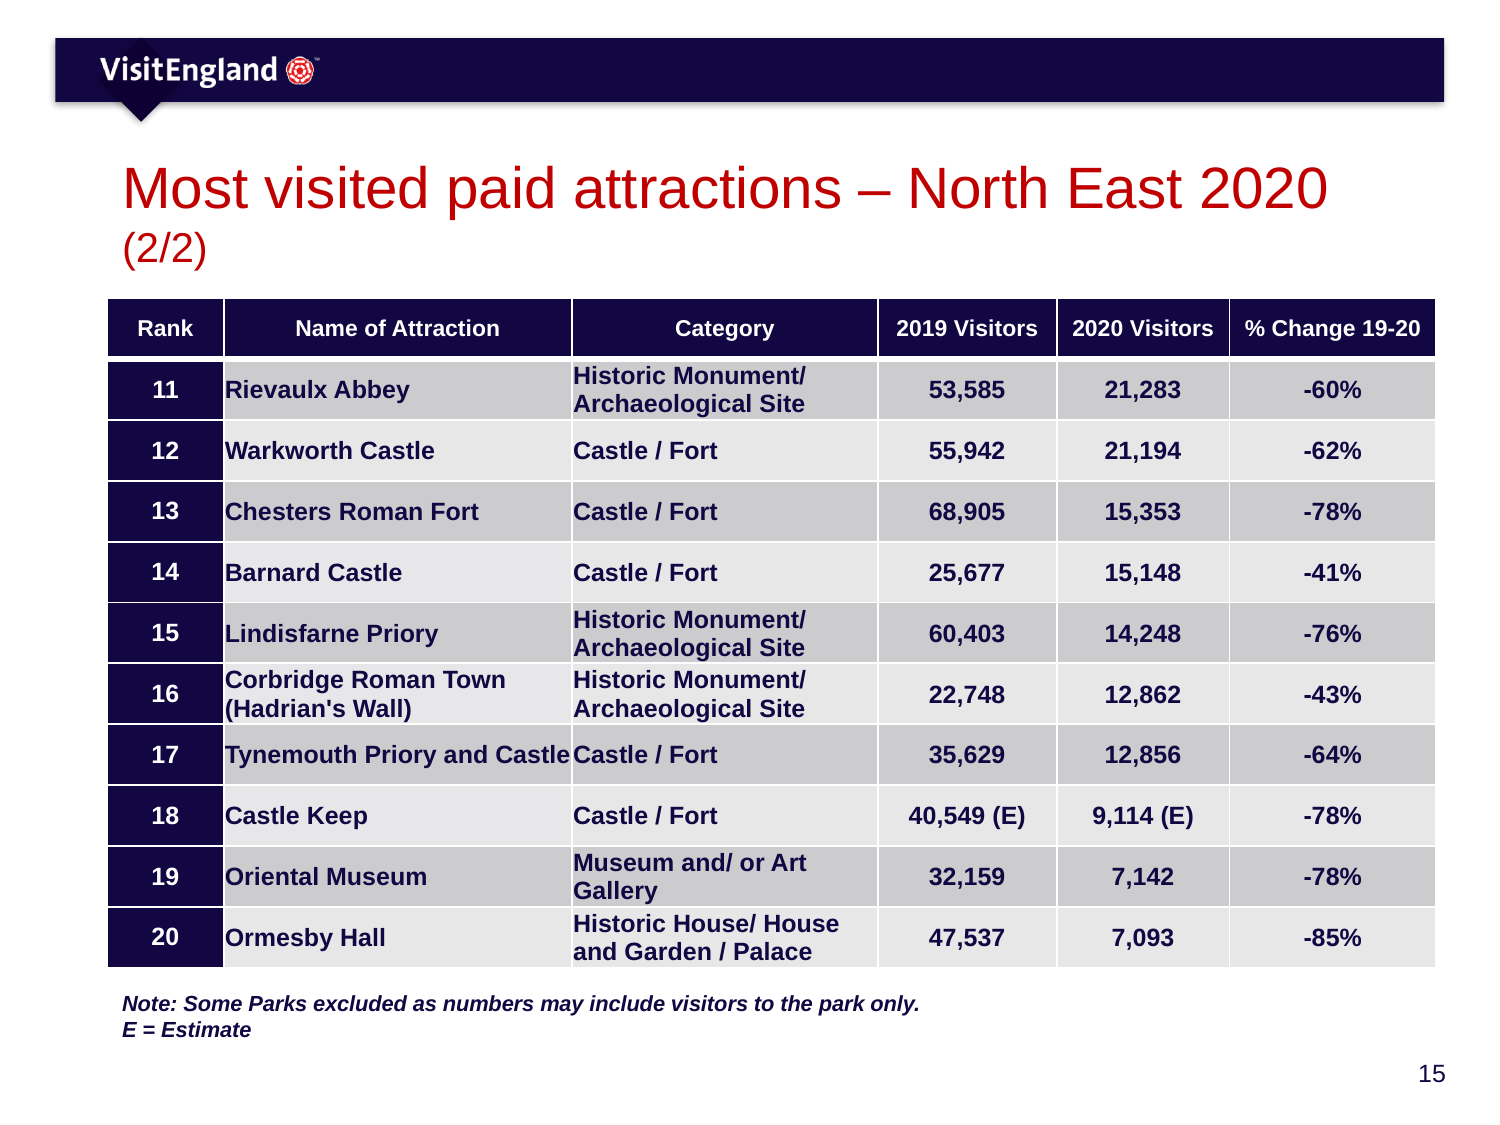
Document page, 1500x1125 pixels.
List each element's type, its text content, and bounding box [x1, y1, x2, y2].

table_cell Corbridge Roman Town (Hadrian's Wall) [225, 664, 571, 723]
table_cell 40,549 (E) [879, 786, 1056, 845]
table_cell Historic Monument/ Archaeological Site [573, 362, 877, 419]
table_header 2019 Visitors [879, 299, 1056, 356]
table_cell 53,585 [879, 362, 1056, 419]
table_cell -60% [1230, 362, 1435, 419]
table_cell 14 [108, 543, 223, 602]
table_cell Chesters Roman Fort [225, 482, 571, 541]
table_cell Historic Monument/ Archaeological Site [573, 603, 877, 662]
table_header Category [573, 299, 877, 356]
table_cell 12,862 [1058, 664, 1229, 723]
table_cell -41% [1230, 543, 1435, 602]
table_cell -64% [1230, 725, 1435, 784]
table_cell 68,905 [879, 482, 1056, 541]
table_cell Historic House/ House and Garden / Palace [573, 908, 877, 967]
table_cell 47,537 [879, 908, 1056, 967]
table_cell 15,148 [1058, 543, 1229, 602]
table_cell Castle / Fort [573, 421, 877, 480]
table_cell 11 [108, 362, 223, 419]
table_cell 16 [108, 664, 223, 723]
table_cell 22,748 [879, 664, 1056, 723]
table_cell 20 [108, 908, 223, 967]
table_cell Rievaulx Abbey [225, 362, 571, 419]
table_cell -85% [1230, 908, 1435, 967]
table_cell -78% [1230, 482, 1435, 541]
table_cell 15 [108, 603, 223, 662]
table_header % Change 19-20 [1230, 299, 1435, 356]
table_cell 7,093 [1058, 908, 1229, 967]
table_cell 7,142 [1058, 847, 1229, 906]
table_cell Lindisfarne Priory [225, 603, 571, 662]
table_cell Castle / Fort [573, 543, 877, 602]
table_cell 17 [108, 725, 223, 784]
table_cell 21,283 [1058, 362, 1229, 419]
table_cell Warkworth Castle [225, 421, 571, 480]
table_cell 12 [108, 421, 223, 480]
table_cell Castle / Fort [573, 725, 877, 784]
table_cell 12,856 [1058, 725, 1229, 784]
table_cell -76% [1230, 603, 1435, 662]
table_cell 35,629 [879, 725, 1056, 784]
table_cell Barnard Castle [225, 543, 571, 602]
table_cell -78% [1230, 847, 1435, 906]
table_cell Museum and/ or Art Gallery [573, 847, 877, 906]
table_cell 9,114 (E) [1058, 786, 1229, 845]
title Most visited paid attractions – North East 2020 (2/2) [107, 143, 1445, 276]
table_cell Oriental Museum [225, 847, 571, 906]
table_cell 25,677 [879, 543, 1056, 602]
table_cell 55,942 [879, 421, 1056, 480]
table_cell 13 [108, 482, 223, 541]
table_cell Historic Monument/ Archaeological Site [573, 664, 877, 723]
table_cell 18 [108, 786, 223, 845]
table_cell Castle / Fort [573, 482, 877, 541]
table_header Rank [108, 299, 223, 356]
table_cell 32,159 [879, 847, 1056, 906]
table_cell Castle Keep [225, 786, 571, 845]
table_cell Tynemouth Priory and Castle [225, 725, 571, 784]
table_cell -62% [1230, 421, 1435, 480]
text_box Note: Some Parks excluded as numbers may include visitors to the park only. E = Estimate [107, 982, 1405, 1050]
table_cell 21,194 [1058, 421, 1229, 480]
table_cell Castle / Fort [573, 786, 877, 845]
table_header Name of Attraction [225, 299, 571, 356]
table_cell 19 [108, 847, 223, 906]
picture [95, 56, 322, 88]
table_cell -78% [1230, 786, 1435, 845]
table_cell Ormesby Hall [225, 908, 571, 967]
table_cell 15,353 [1058, 482, 1229, 541]
table_cell -43% [1230, 664, 1435, 723]
table_cell 60,403 [879, 603, 1056, 662]
table_cell 14,248 [1058, 603, 1229, 662]
table_header 2020 Visitors [1058, 299, 1229, 356]
